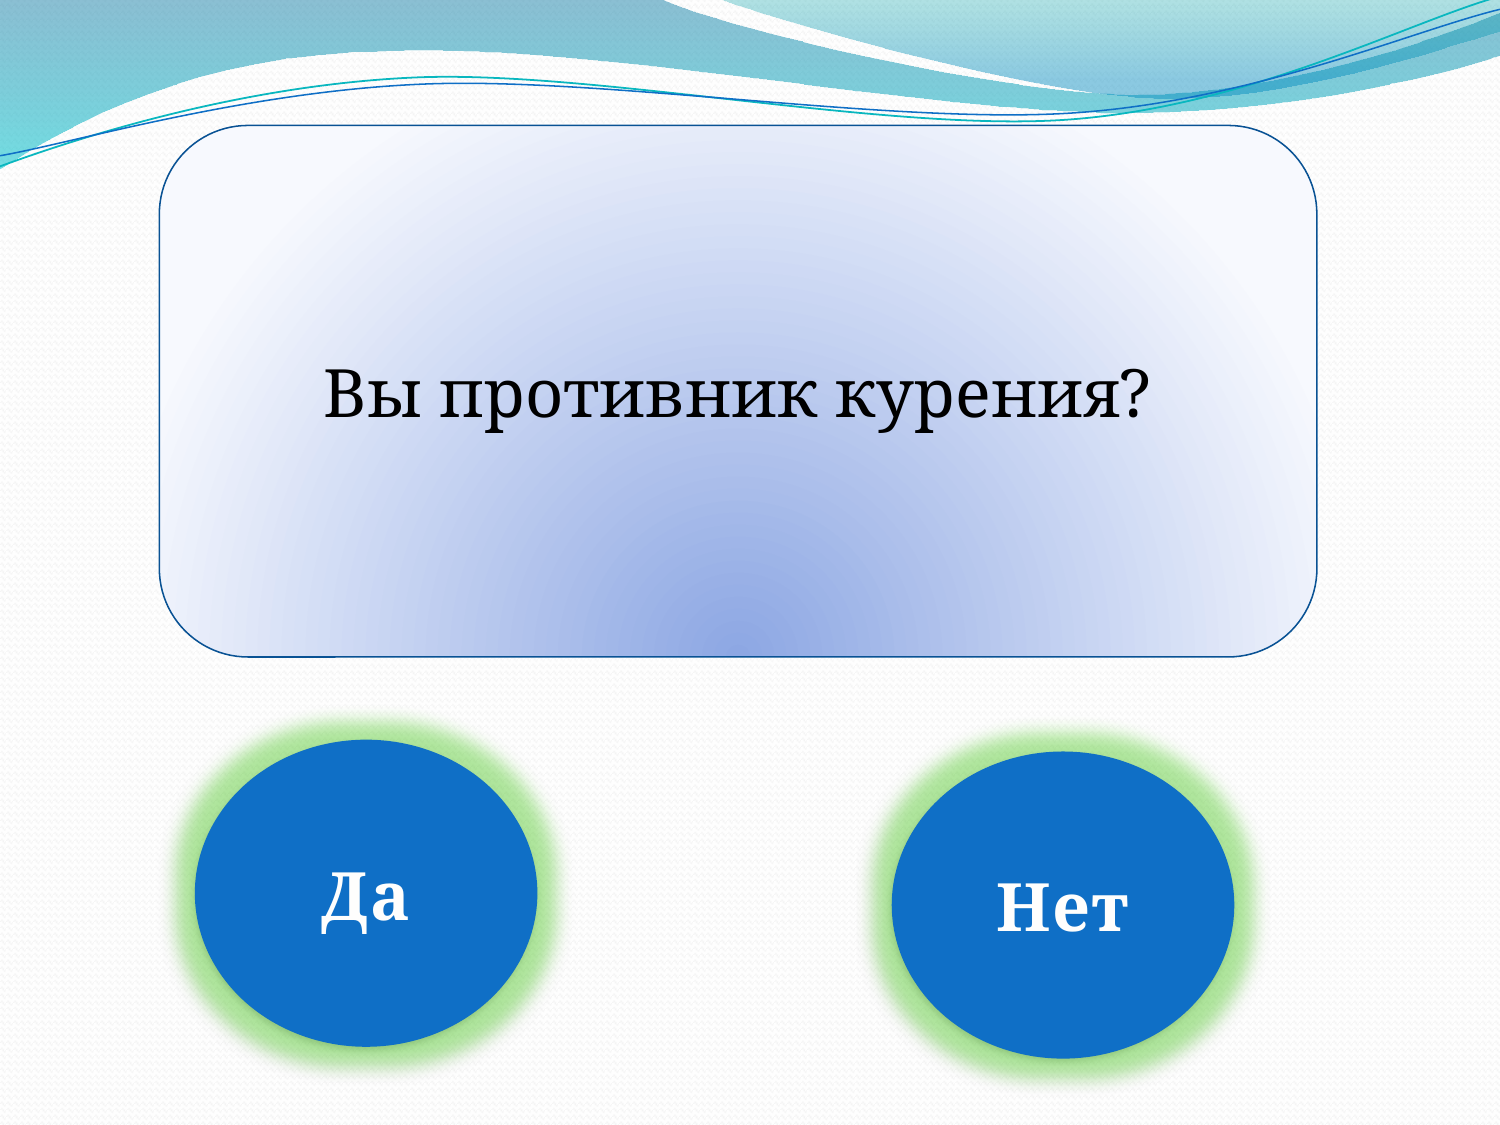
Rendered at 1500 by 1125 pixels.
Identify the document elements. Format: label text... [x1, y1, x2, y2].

text_box Да [192, 737, 540, 1049]
text_box Вы противник курения? [158, 124, 1318, 658]
text_box Нет [889, 749, 1237, 1061]
